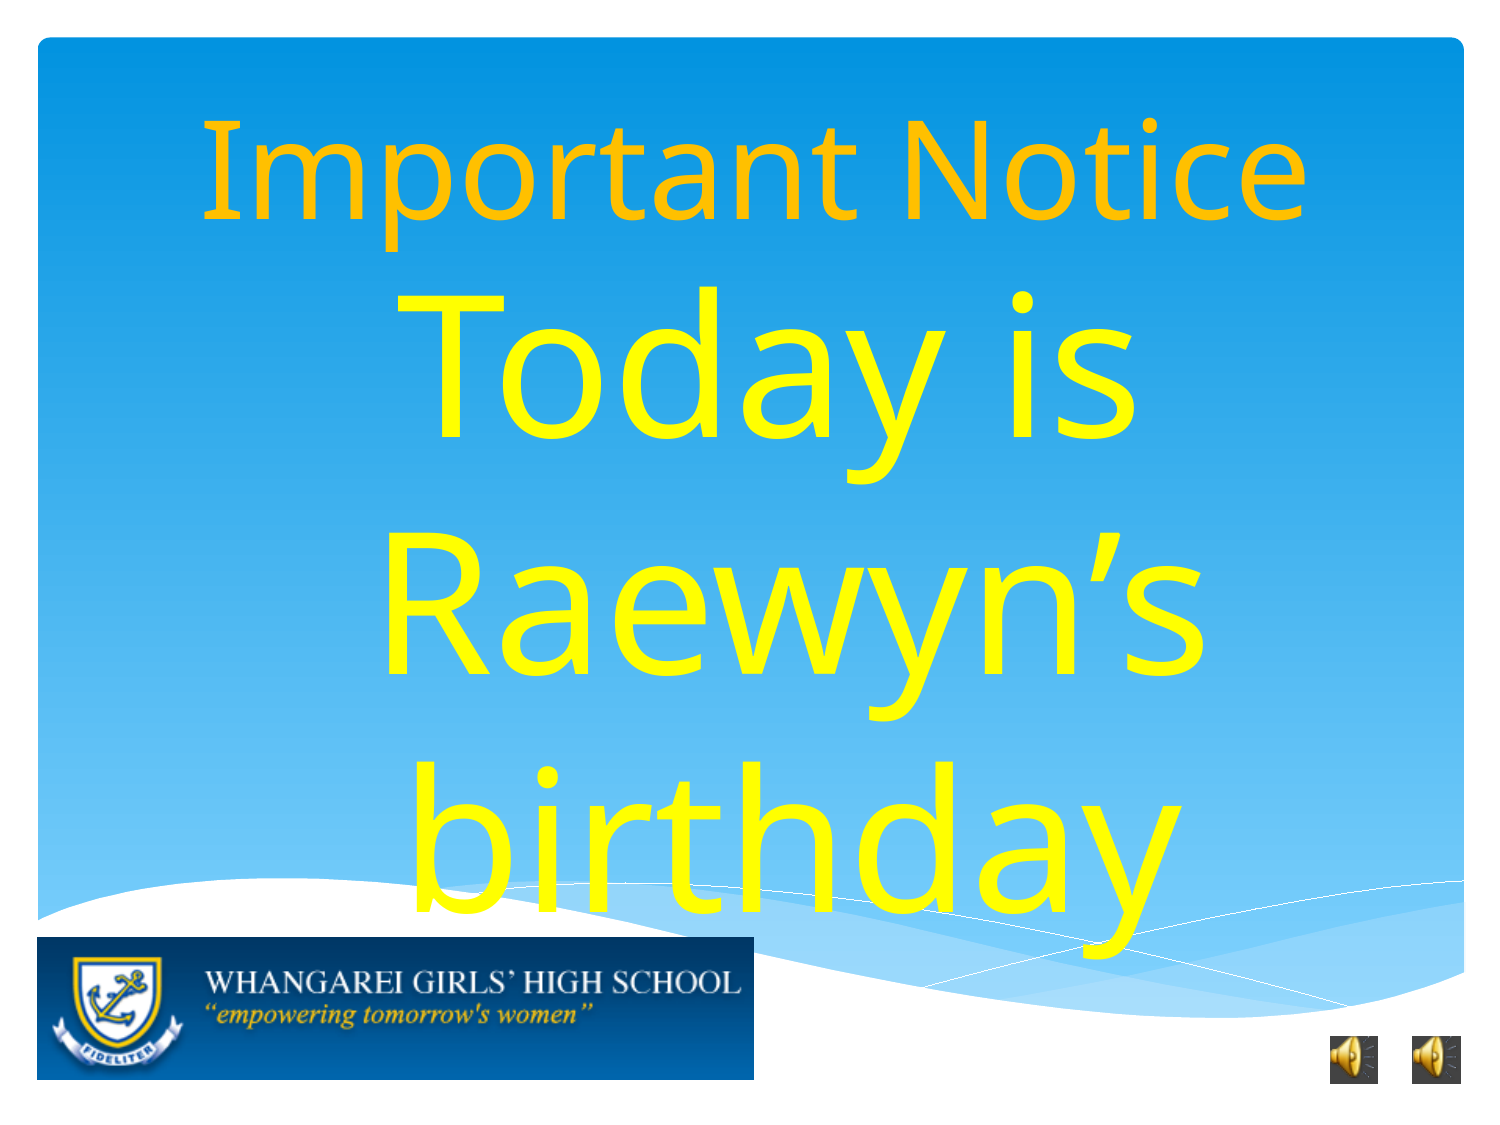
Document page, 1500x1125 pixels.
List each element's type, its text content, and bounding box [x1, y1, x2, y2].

picture [37, 937, 754, 1080]
text_box Important Notice [149, 37, 1362, 255]
text_box Today is Raewyn’s birthday [149, 231, 1391, 963]
picture [1411, 1034, 1462, 1086]
picture [1328, 1034, 1380, 1086]
